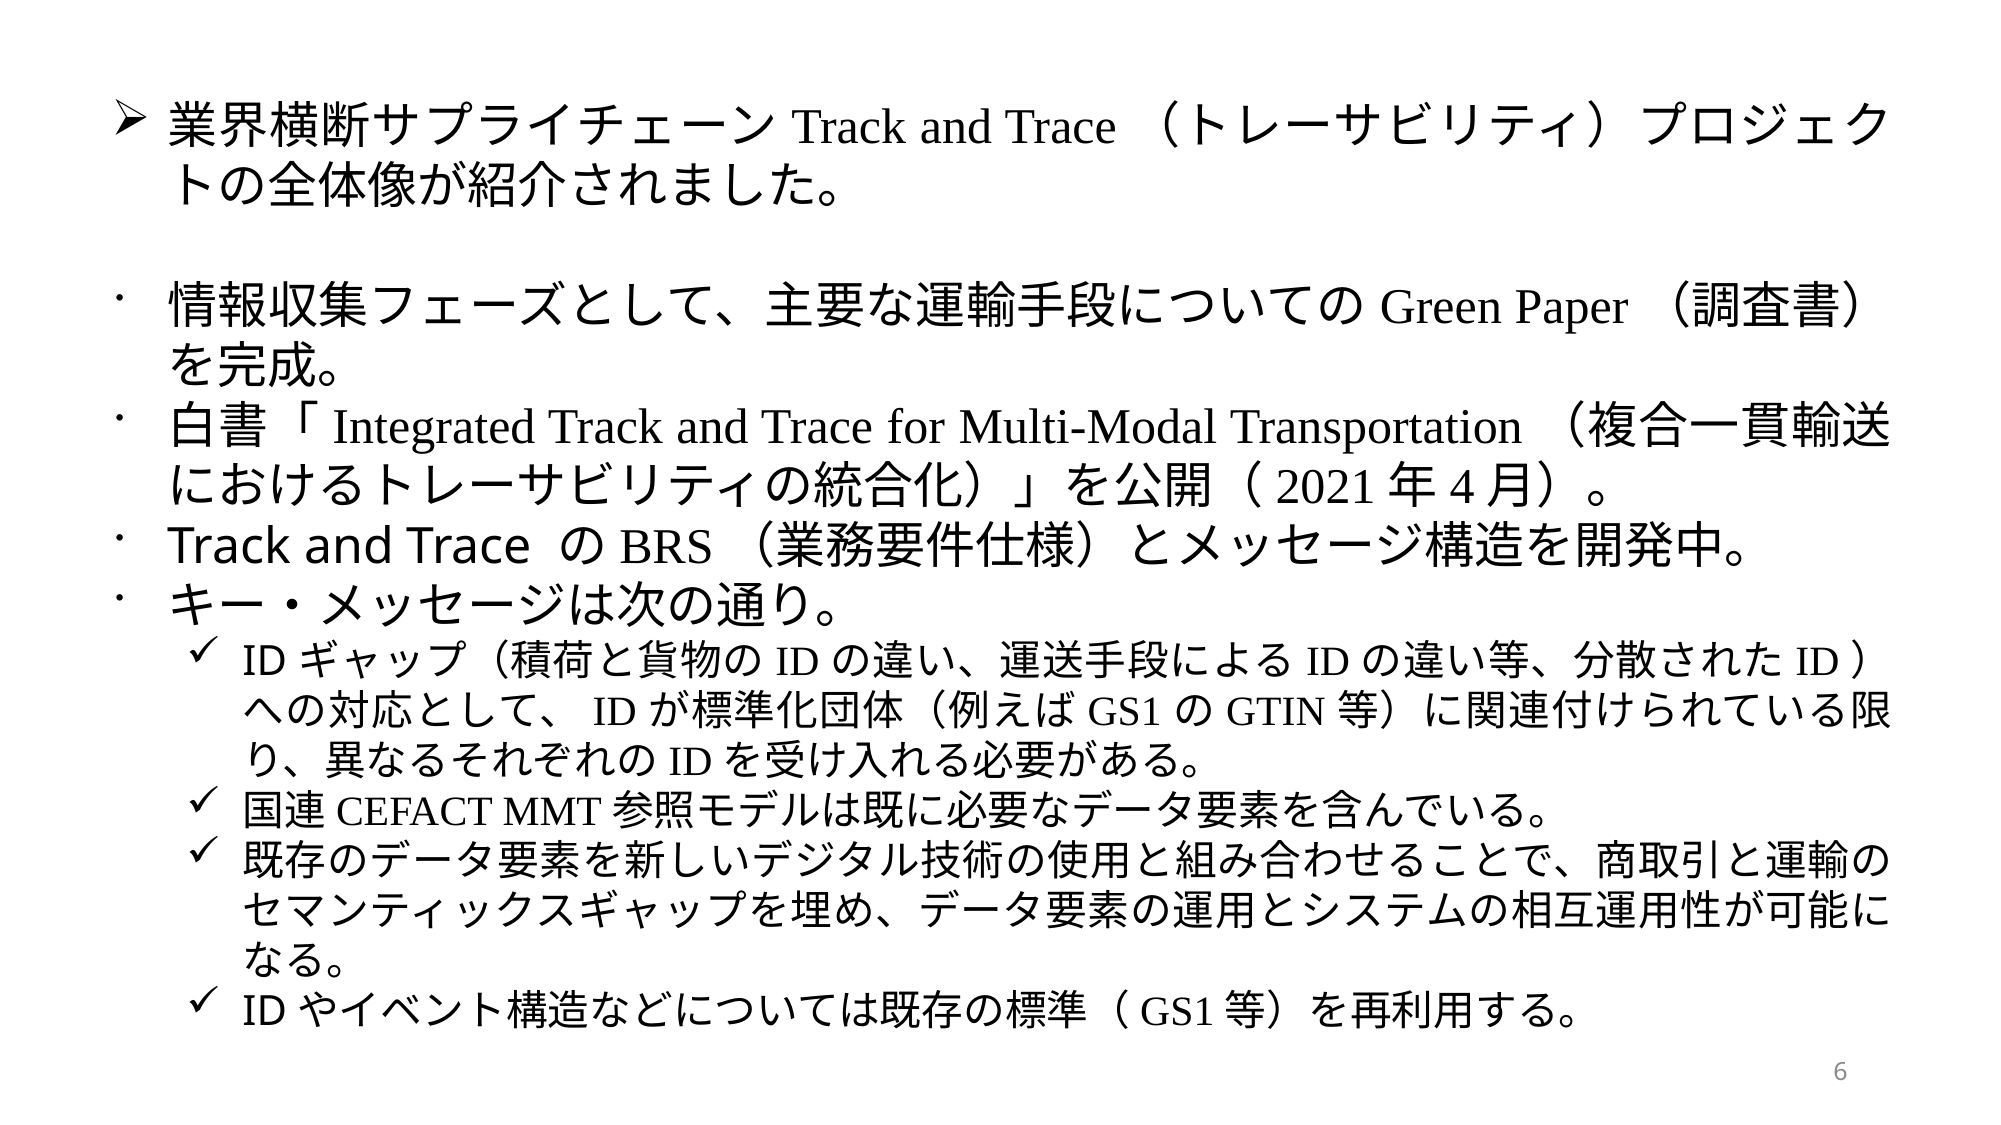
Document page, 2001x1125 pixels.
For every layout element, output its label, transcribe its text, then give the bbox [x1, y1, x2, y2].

slide_number 6 [1412, 1042, 1863, 1103]
text_box 業界横断サプライチェーンTrack and Trace（トレーサビリティ）プロジェクトの全体像が紹介されました。 情報収集フェーズとして、主要な運輸手段についてのGreen Paper（調査書）を完成。 白書「Integrated Track and Trace for Multi-Modal Transportation（複合一貫輸送におけるトレーサビリティの統合化）」を公開（2021年4月）。 Track and Trace のBRS（業務要件仕様）とメッセージ構造を開発中。 キー・メッセージは次の通り。 IDギャップ（積荷と貨物のIDの違い、運送手段によるIDの違い等、分散されたID）への対応として、IDが標準化団体（例えばGS1のGTIN等）に関連付けられている限り、異なるそれぞれのIDを受け入れる必要がある。 国連CEFACT MMT参照モデルは既に必要なデータ要素を含んでいる。 既存のデータ要素を新しいデジタル技術の使用と組み合わせることで、商取引と運輸のセマンティックスギャップを埋め、データ要素の運用とシステムの相互運用性が可能になる。 IDやイベント構造などについては既存の標準（GS1等）を再利用する。 [96, 86, 1907, 1102]
